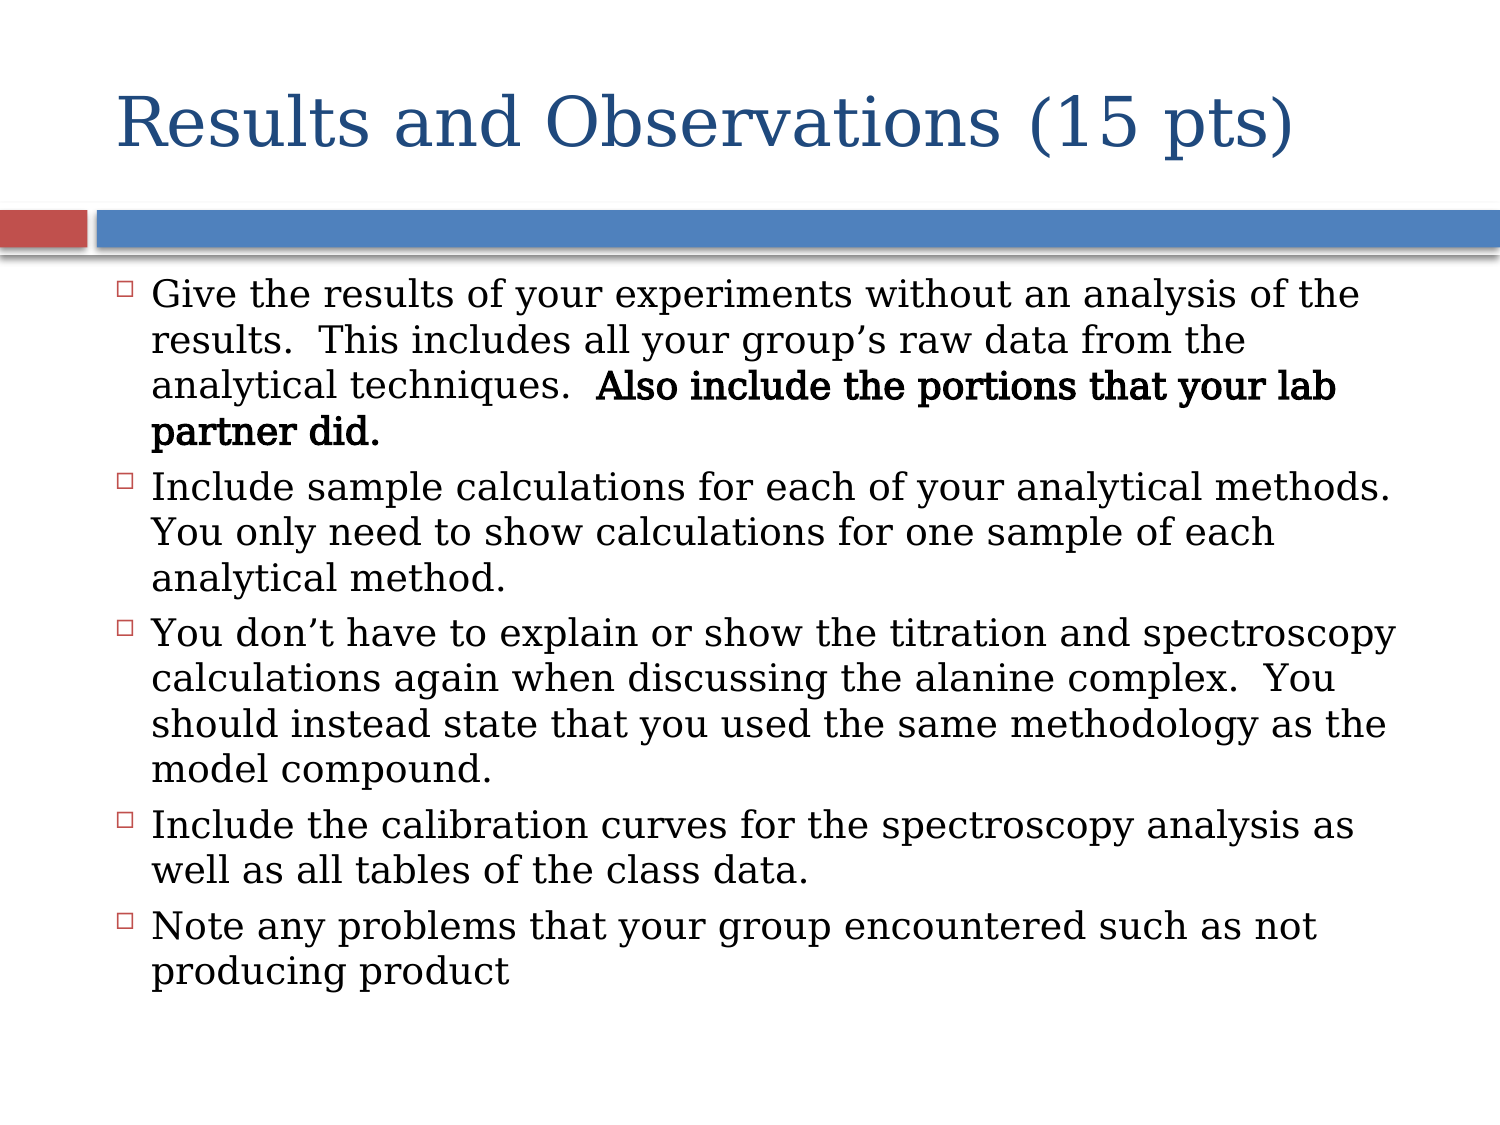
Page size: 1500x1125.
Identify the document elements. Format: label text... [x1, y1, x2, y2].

list Give the results of your experiments without an analysis of the results. This includes all your group’s raw data from the analytical techniques. Also include the portions that your lab partner did. Include sample calculations for each of your analytical methods. You only need to show calculations for one sample of each analytical method. You don’t have to explain or show the titration and spectroscopy calculations again when discussing the alanine complex. You should instead state that you used the same methodology as the model compound. Include the calibration curves for the spectroscopy analysis as well as all tables of the class data. Note any problems that your group encountered such as not producing product [100, 262, 1438, 1000]
title Results and Observations (15 pts) [100, 37, 1438, 200]
